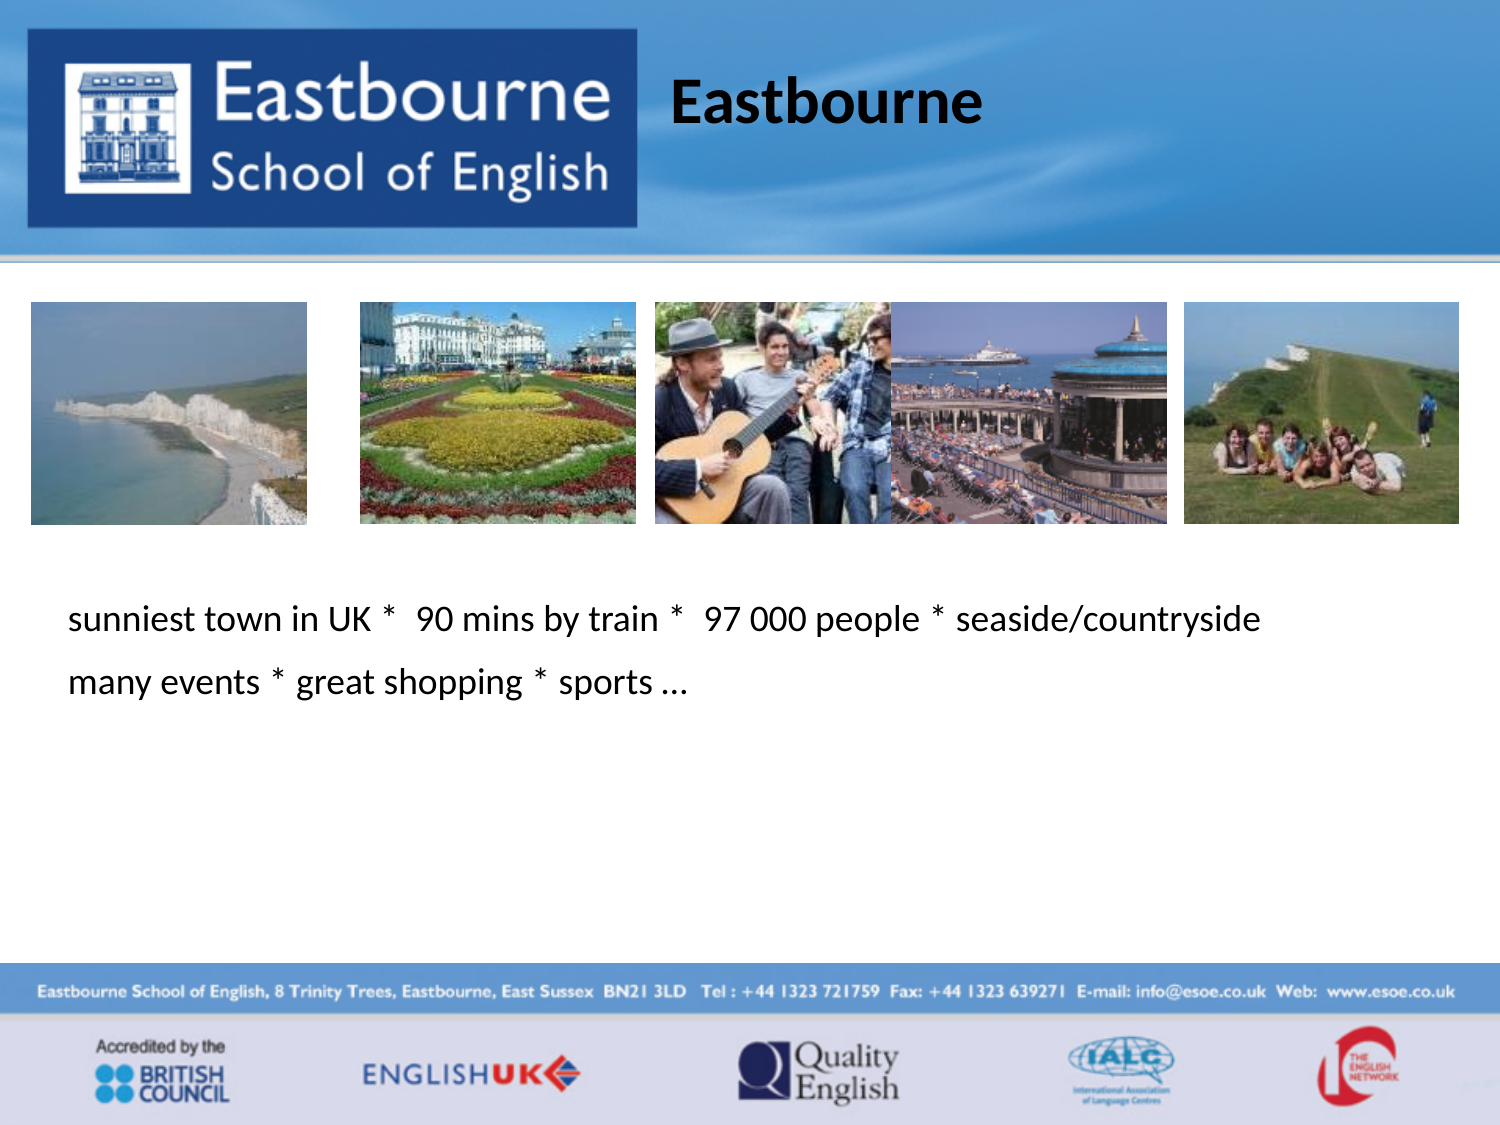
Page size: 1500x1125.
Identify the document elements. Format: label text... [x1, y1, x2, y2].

picture [359, 302, 636, 525]
picture [1183, 302, 1459, 525]
title Eastbourne [655, 49, 1459, 228]
picture [31, 302, 307, 525]
picture [655, 302, 1167, 525]
picture [0, 0, 1500, 263]
picture [0, 963, 1500, 1125]
text_box sunniest town in UK * 90 mins by train * 97 000 people * seaside/countryside many events * great shopping * sports … [53, 586, 1447, 755]
